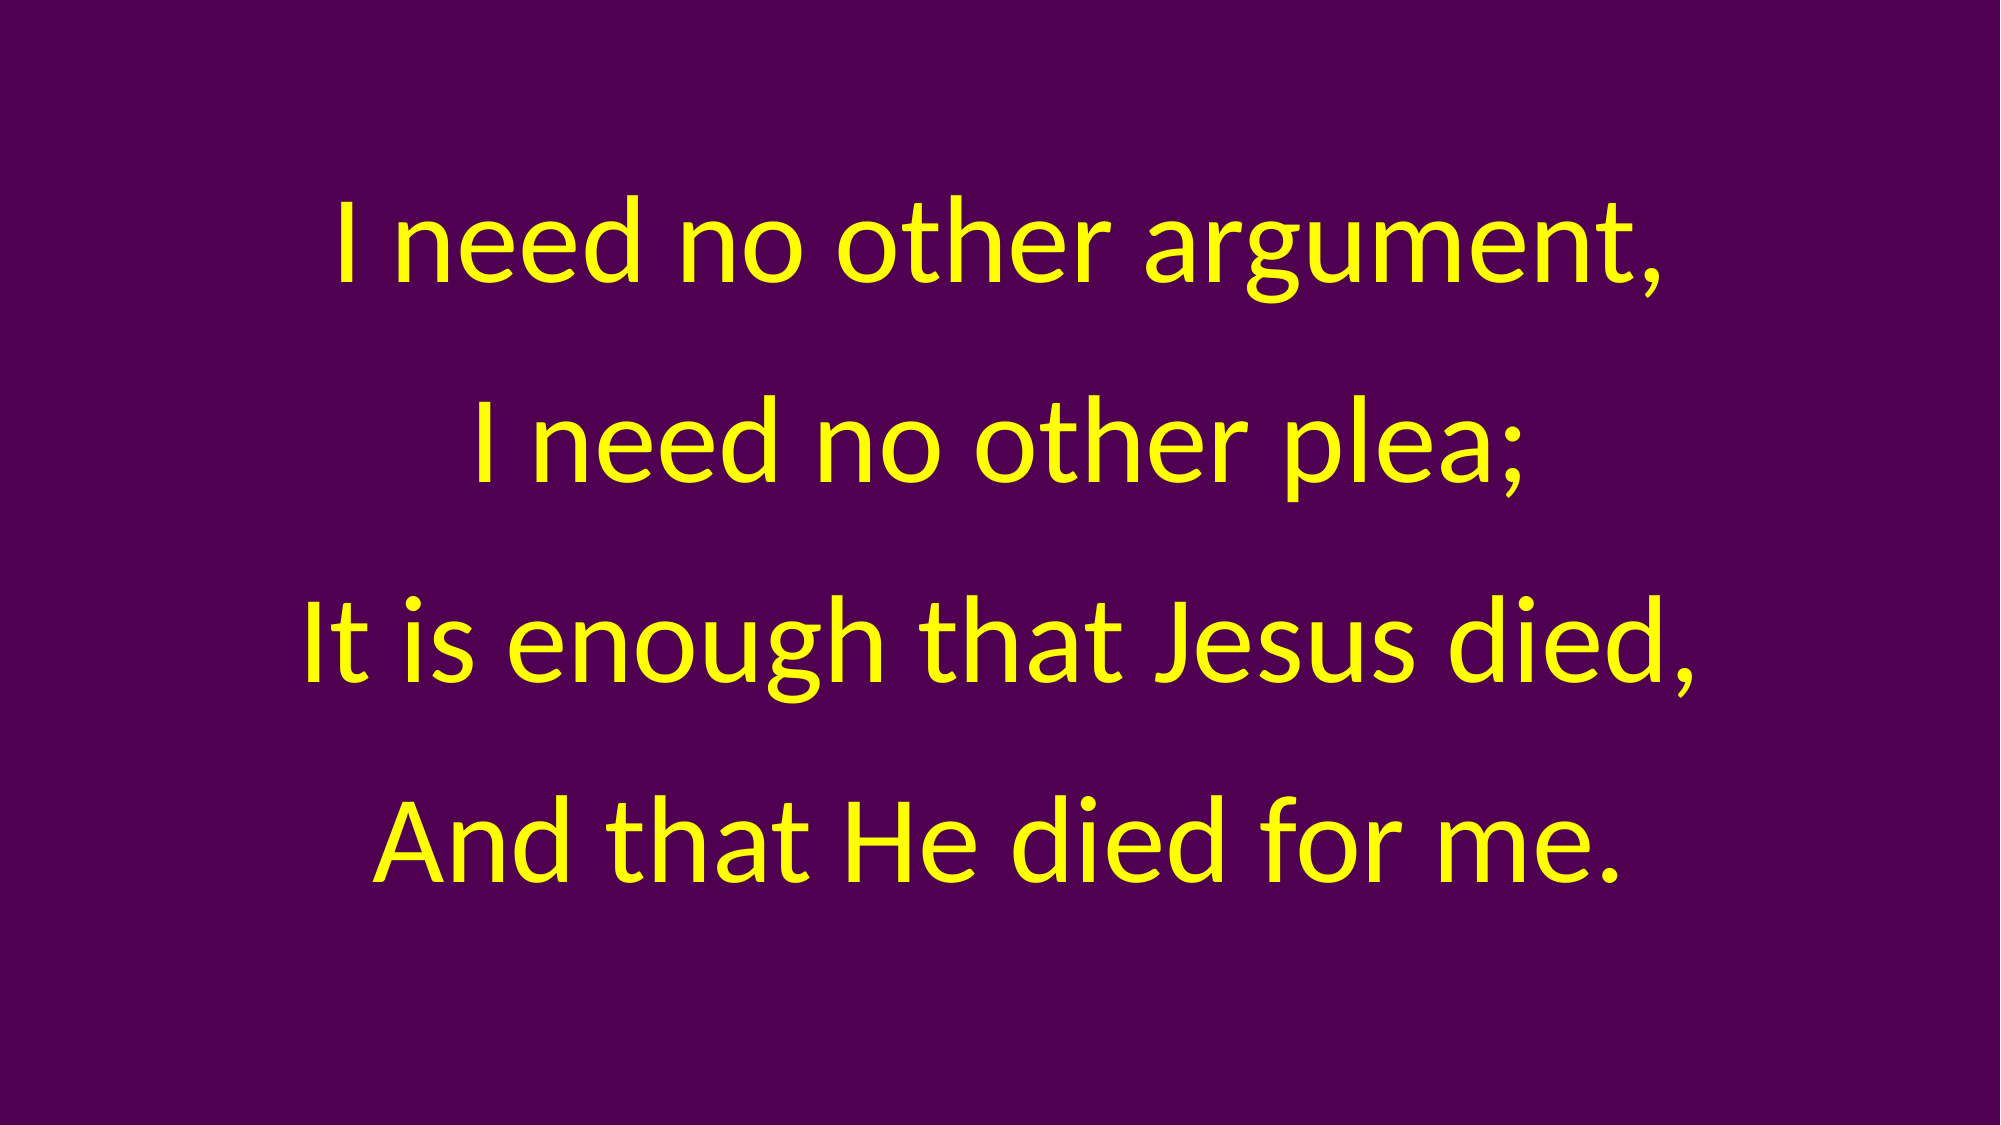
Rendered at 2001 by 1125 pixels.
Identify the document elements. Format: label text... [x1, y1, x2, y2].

text_box I need no other argument, I need no other plea; It is enough that Jesus died, And that He died for me. [98, 150, 1902, 915]
